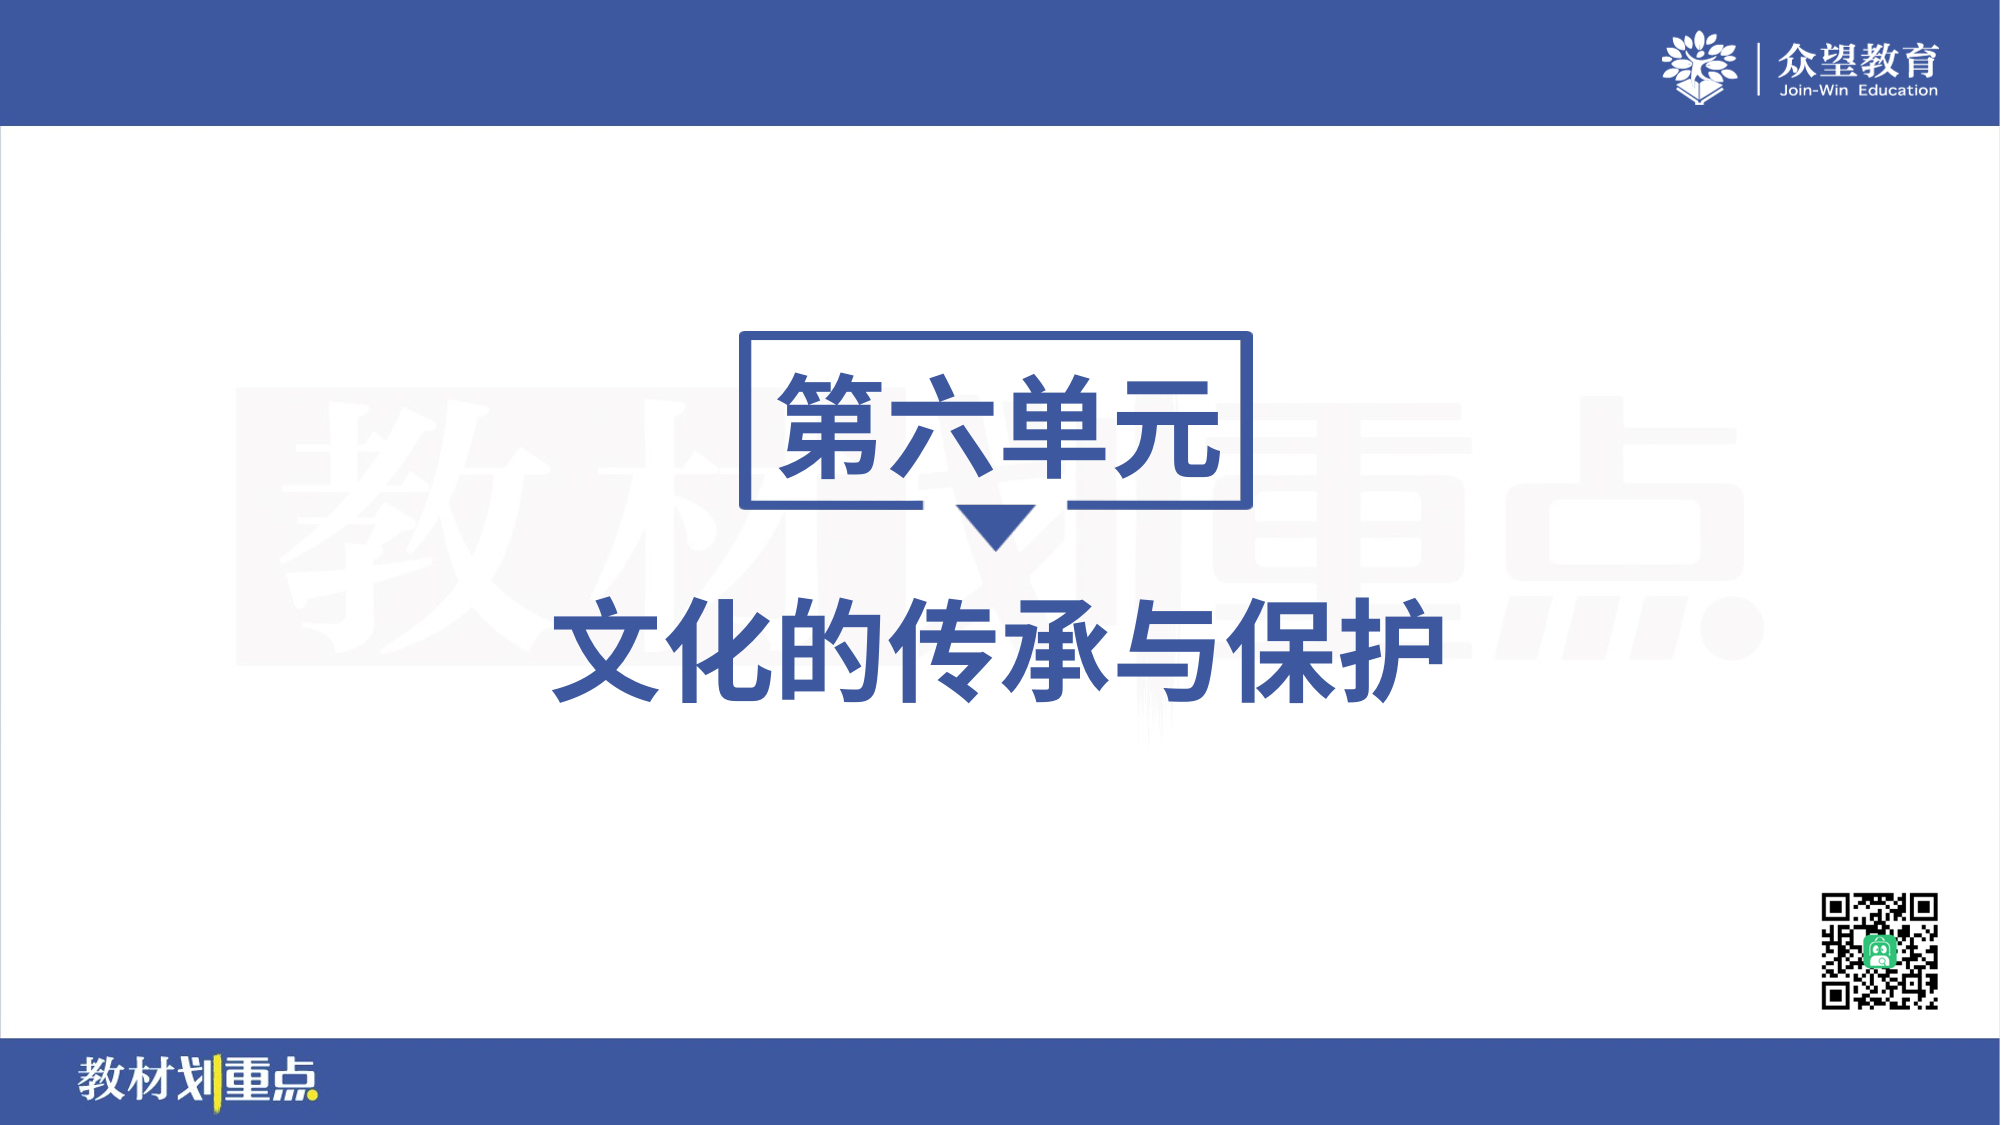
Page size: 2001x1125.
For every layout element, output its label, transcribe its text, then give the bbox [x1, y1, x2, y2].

text_box 文化的传承与保护 [199, 578, 1800, 927]
picture [0, 0, 2000, 1125]
text_box 第六单元 [1253, 343, 1259, 503]
